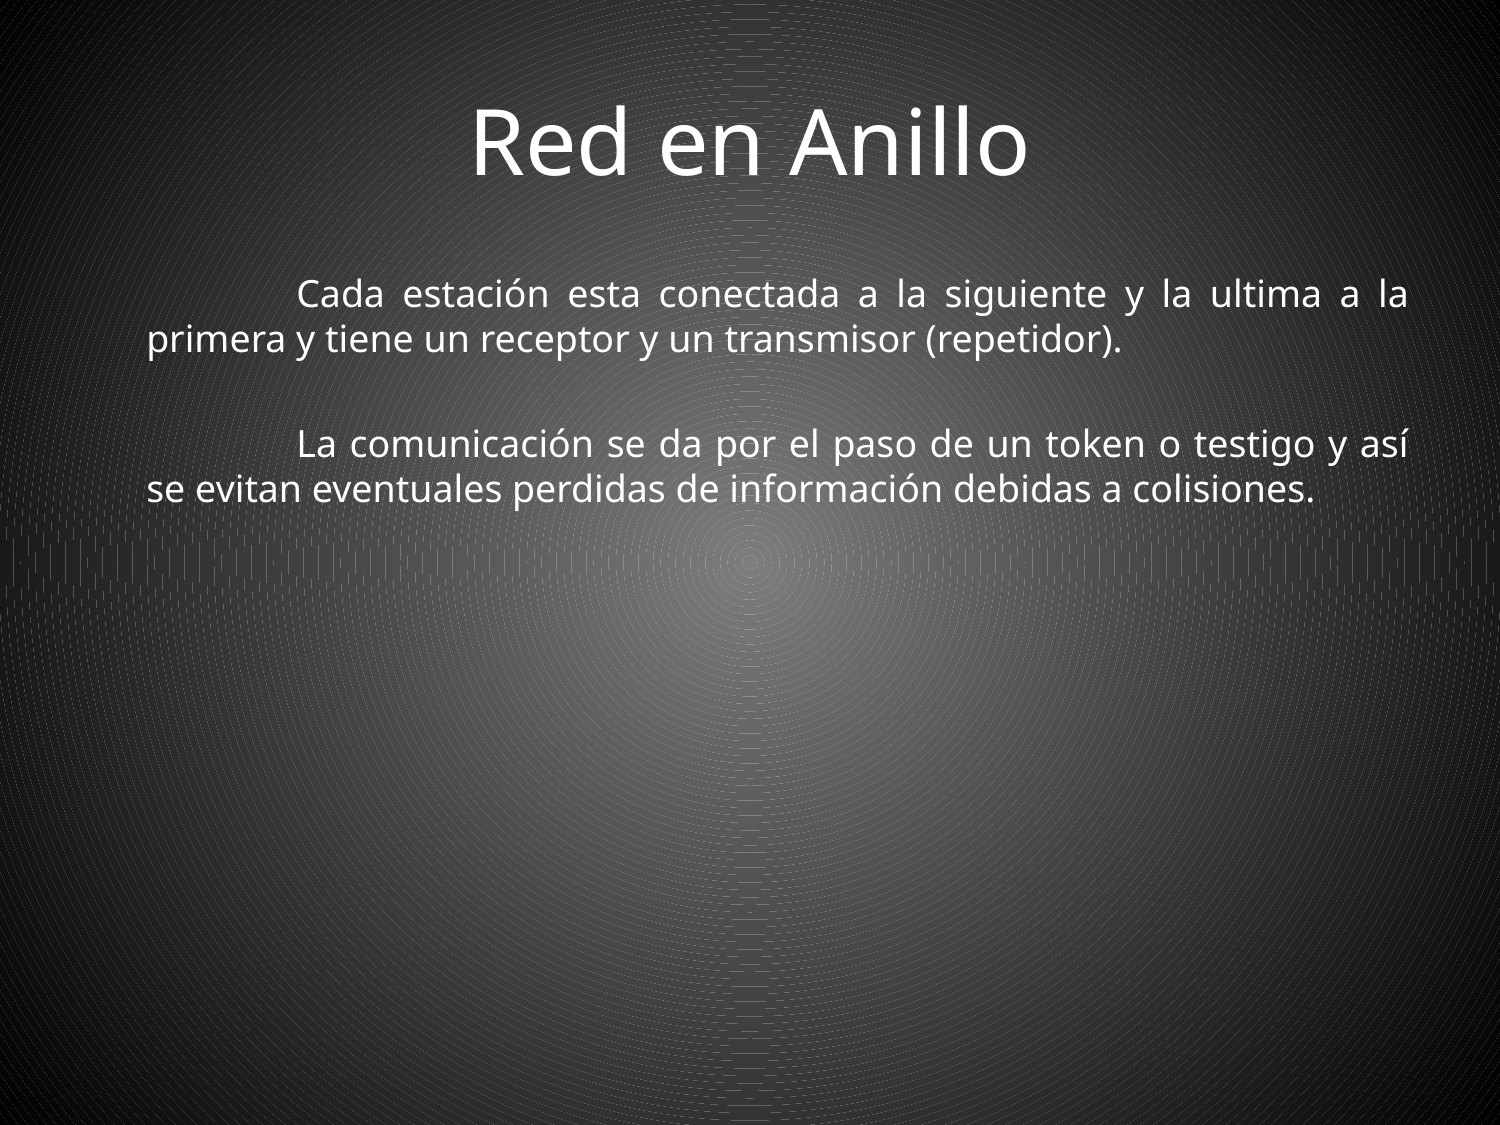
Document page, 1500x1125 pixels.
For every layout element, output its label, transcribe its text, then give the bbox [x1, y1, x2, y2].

list Cada estación esta conectada a la siguiente y la ultima a la primera y tiene un receptor y un transmisor (repetidor). La comunicación se da por el paso de un token o testigo y así se evitan eventuales perdidas de información debidas a colisiones. [75, 262, 1425, 1005]
title Red en Anillo [75, 45, 1425, 233]
